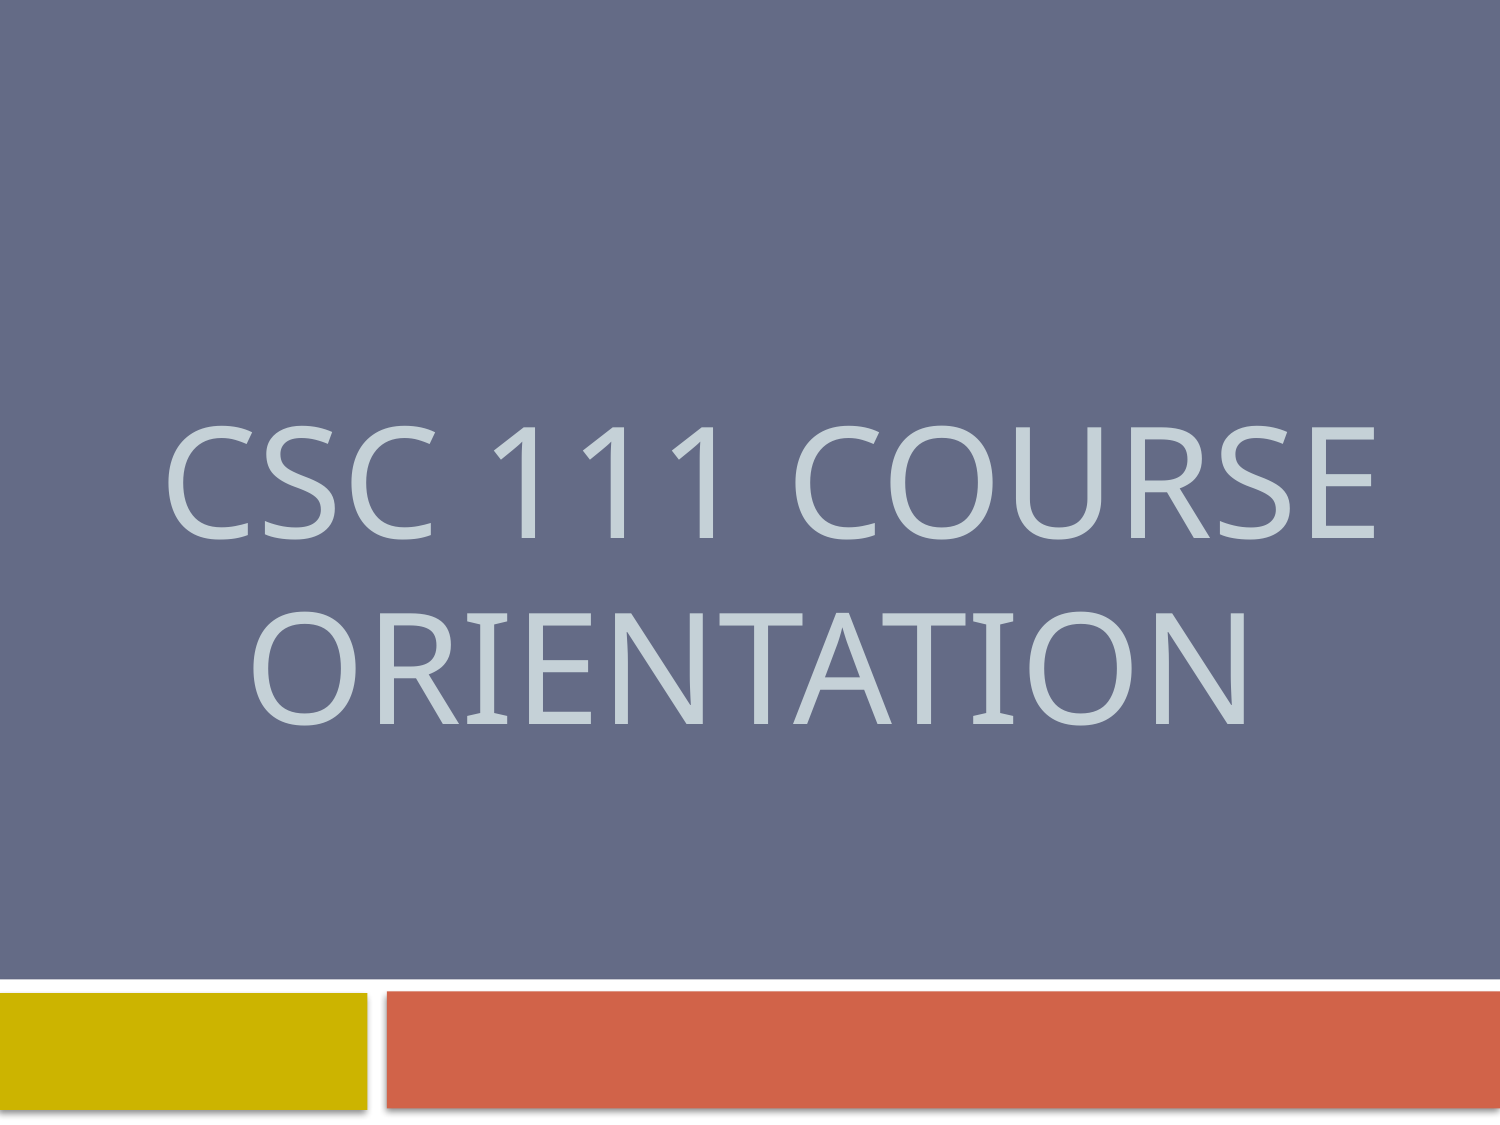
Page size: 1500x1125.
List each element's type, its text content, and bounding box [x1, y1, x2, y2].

title CSC 111 Course orientation [140, 199, 1404, 764]
